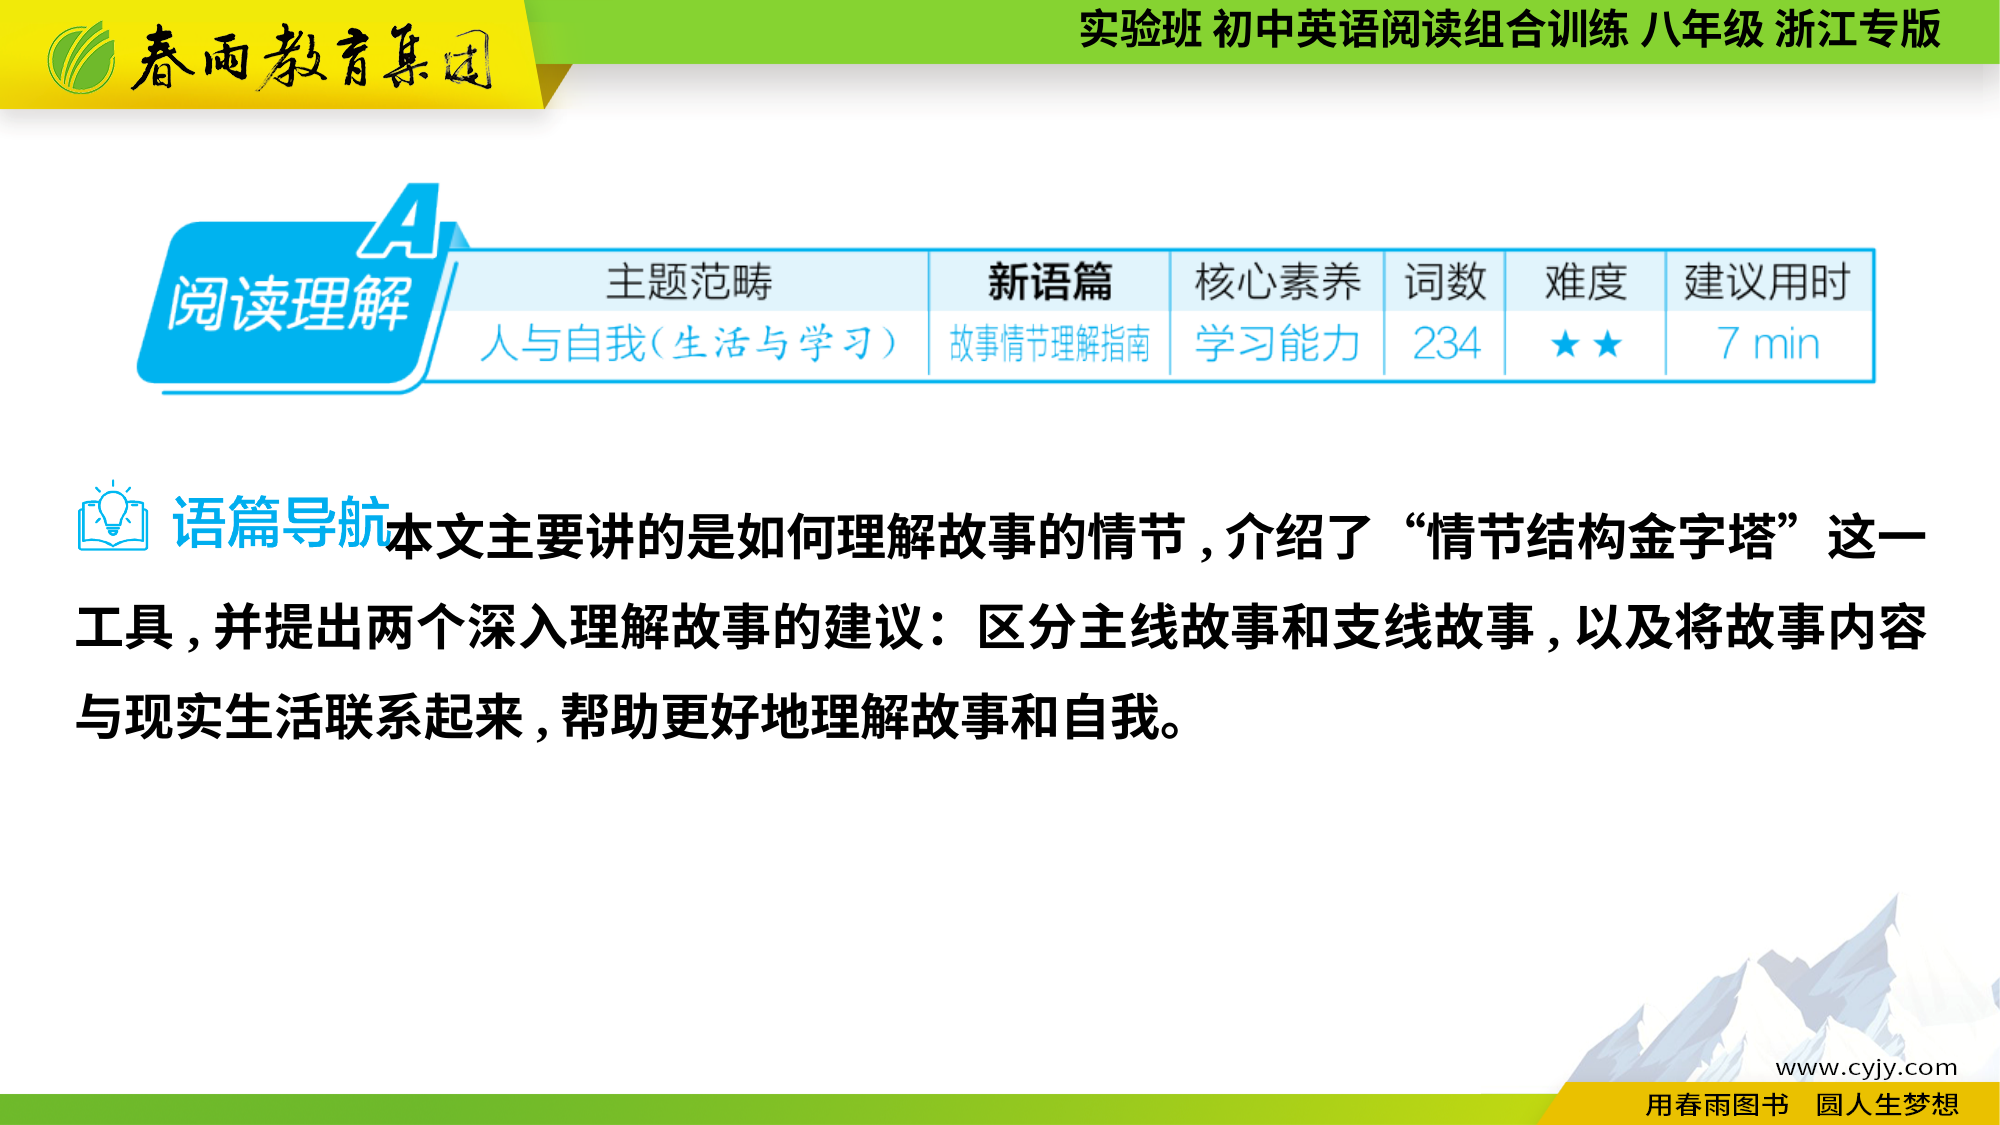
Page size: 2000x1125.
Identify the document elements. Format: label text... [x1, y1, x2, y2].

picture [0, 0, 2000, 1125]
list 本文主要讲的是如何理解故事的情节,介绍了“情节结构金字塔”这一工具,并提出两个深入理解故事的建议：区分主线故事和支线故事,以及将故事内容与现实生活联系起来,帮助更好地理解故事和自我。 [59, 468, 1944, 745]
